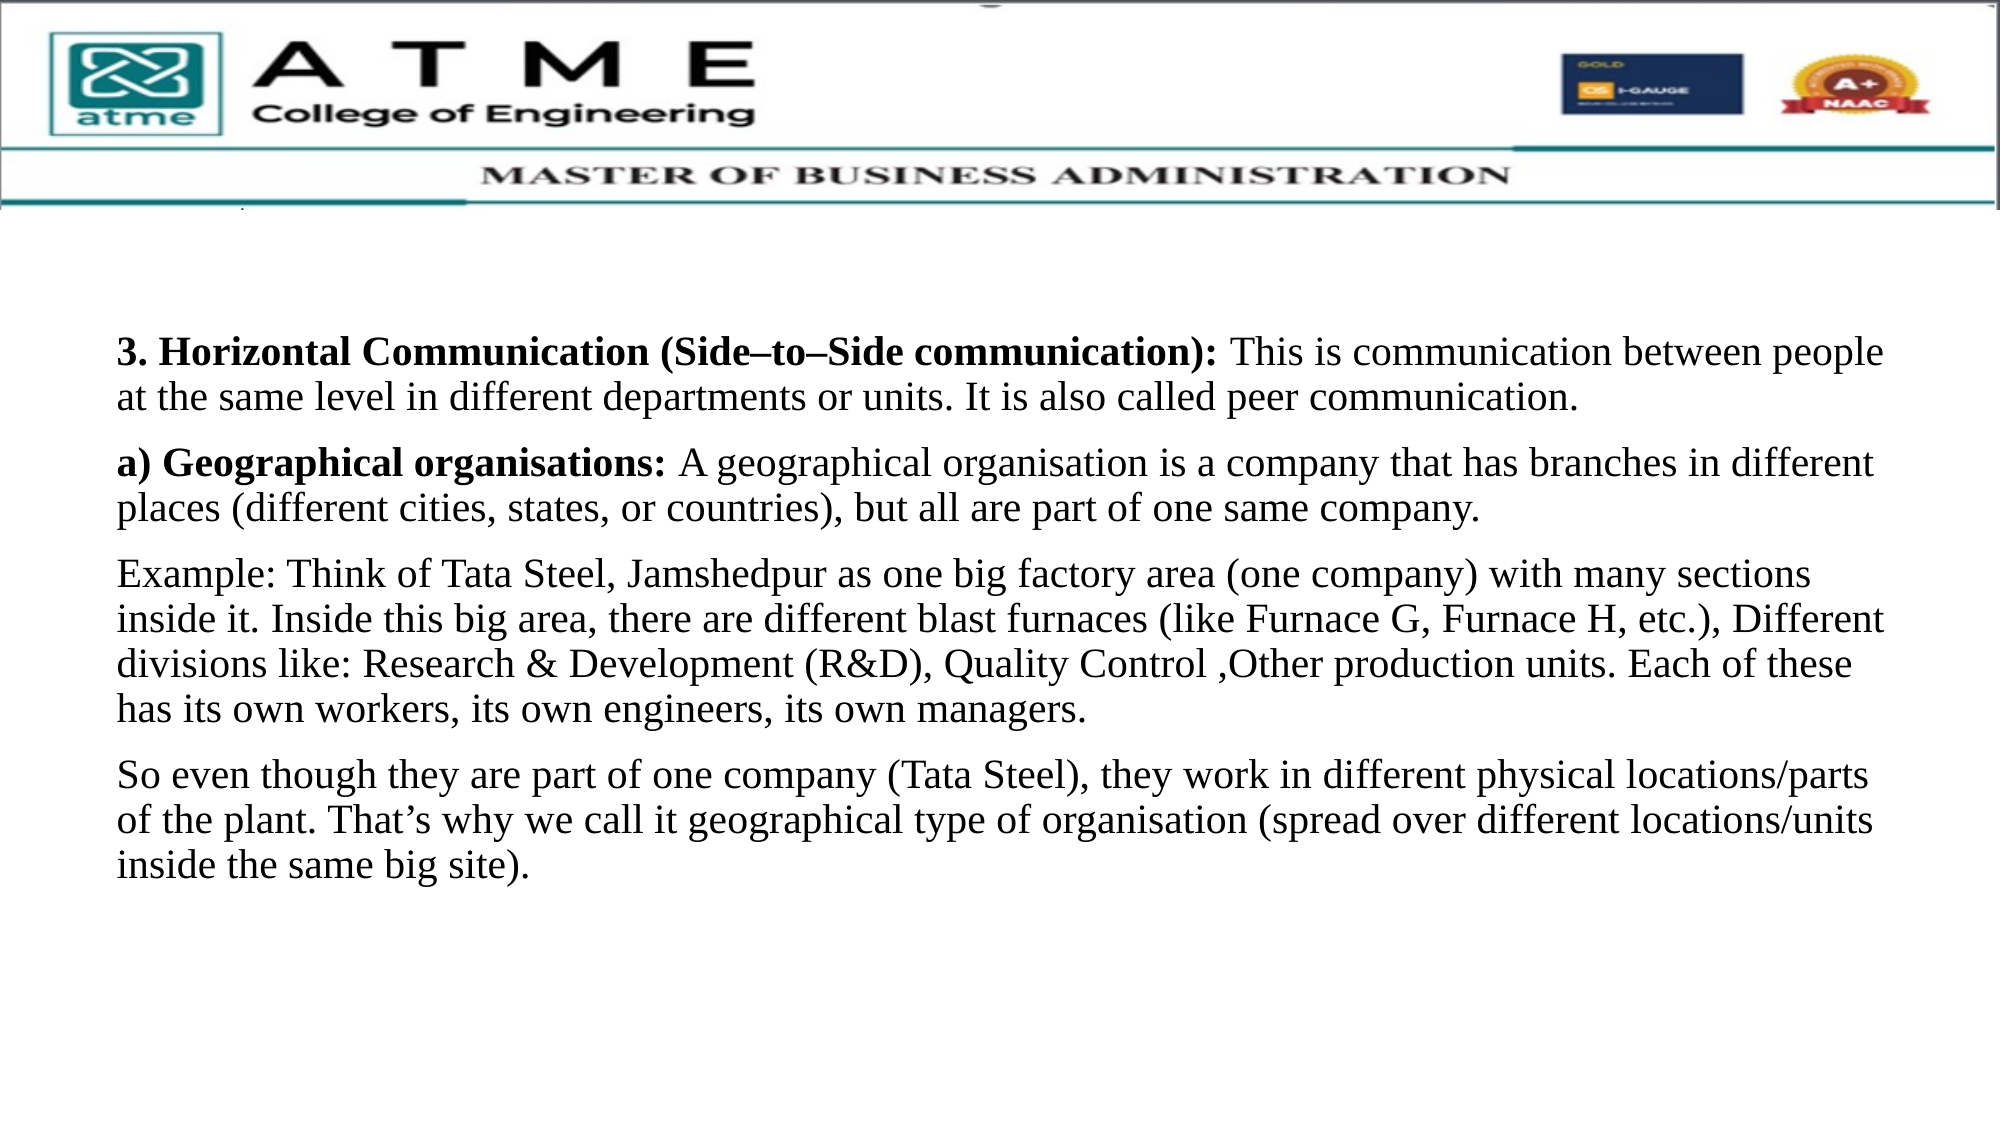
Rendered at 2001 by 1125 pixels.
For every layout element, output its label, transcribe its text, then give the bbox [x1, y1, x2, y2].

picture [0, 0, 2000, 210]
list 3. Horizontal Communication (Side–to–Side communication): This is communication between people at the same level in different departments or units. It is also called peer communication. a) Geographical organisations: A geographical organisation is a company that has branches in different places (different cities, states, or countries), but all are part of one same company. Example: Think of Tata Steel, Jamshedpur as one big factory area (one company) with many sections inside it. Inside this big area, there are different blast furnaces (like Furnace G, Furnace H, etc.), Different divisions like: Research & Development (R&D), Quality Control ,Other production units. Each of these has its own workers, its own engineers, its own managers. So even though they are part of one company (Tata Steel), they work in different physical locations/parts of the plant. That’s why we call it geographical type of organisation (spread over different locations/units inside the same big site). [101, 321, 1925, 1125]
